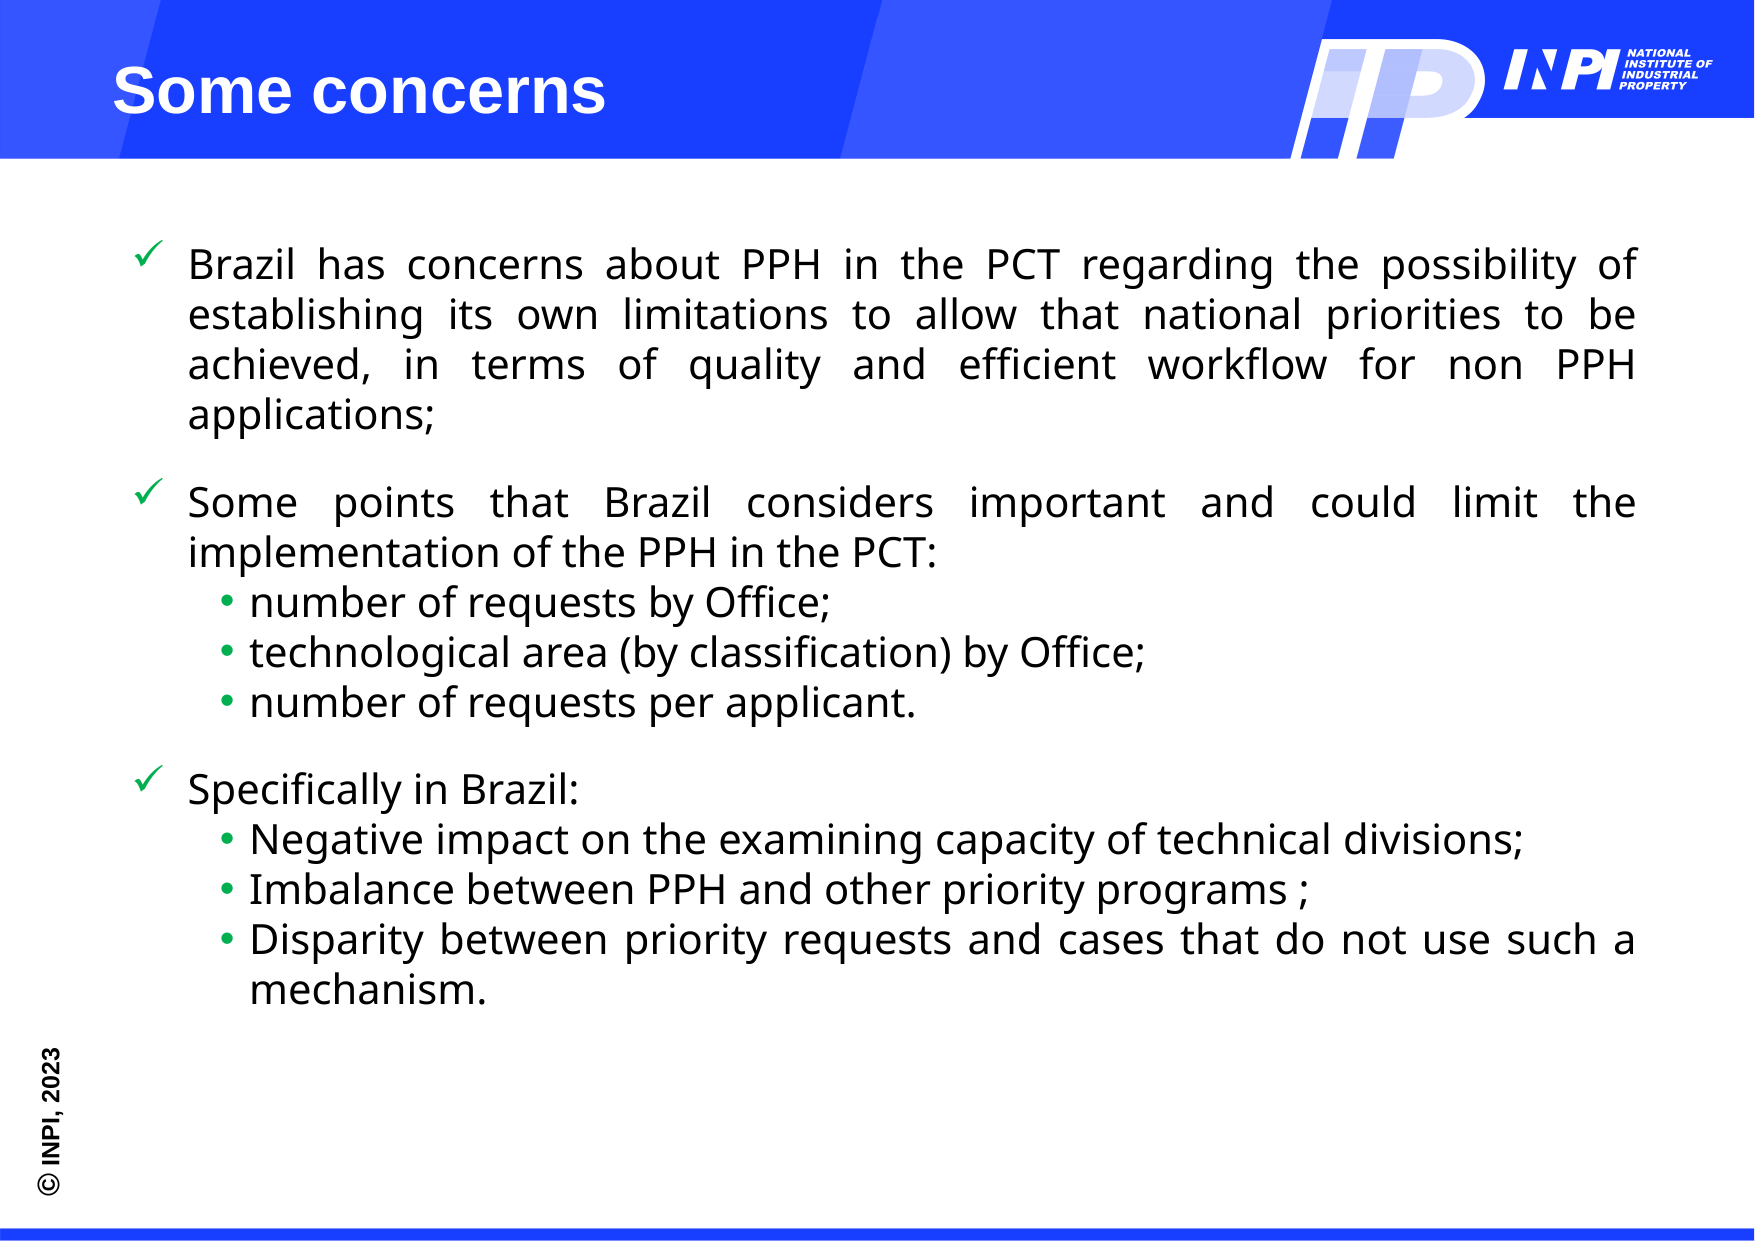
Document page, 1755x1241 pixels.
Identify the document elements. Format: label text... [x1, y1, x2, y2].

picture [0, 0, 1755, 1241]
text_box Brazil has concerns about PPH in the PCT regarding the possibility of establishing its own limitations to allow that national priorities to be achieved, in terms of quality and efficient workflow for non PPH applications; Some points that Brazil considers important and could limit the implementation of the PPH in the PCT: number of requests by Office; technological area (by classification) by Office; number of requests per applicant. Specifically in Brazil: Negative impact on the examining capacity of technical divisions; Imbalance between PPH and other priority programs ; Disparity between priority requests and cases that do not use such a mechanism. [116, 230, 1653, 1073]
text_box Some concerns [97, 39, 1161, 135]
